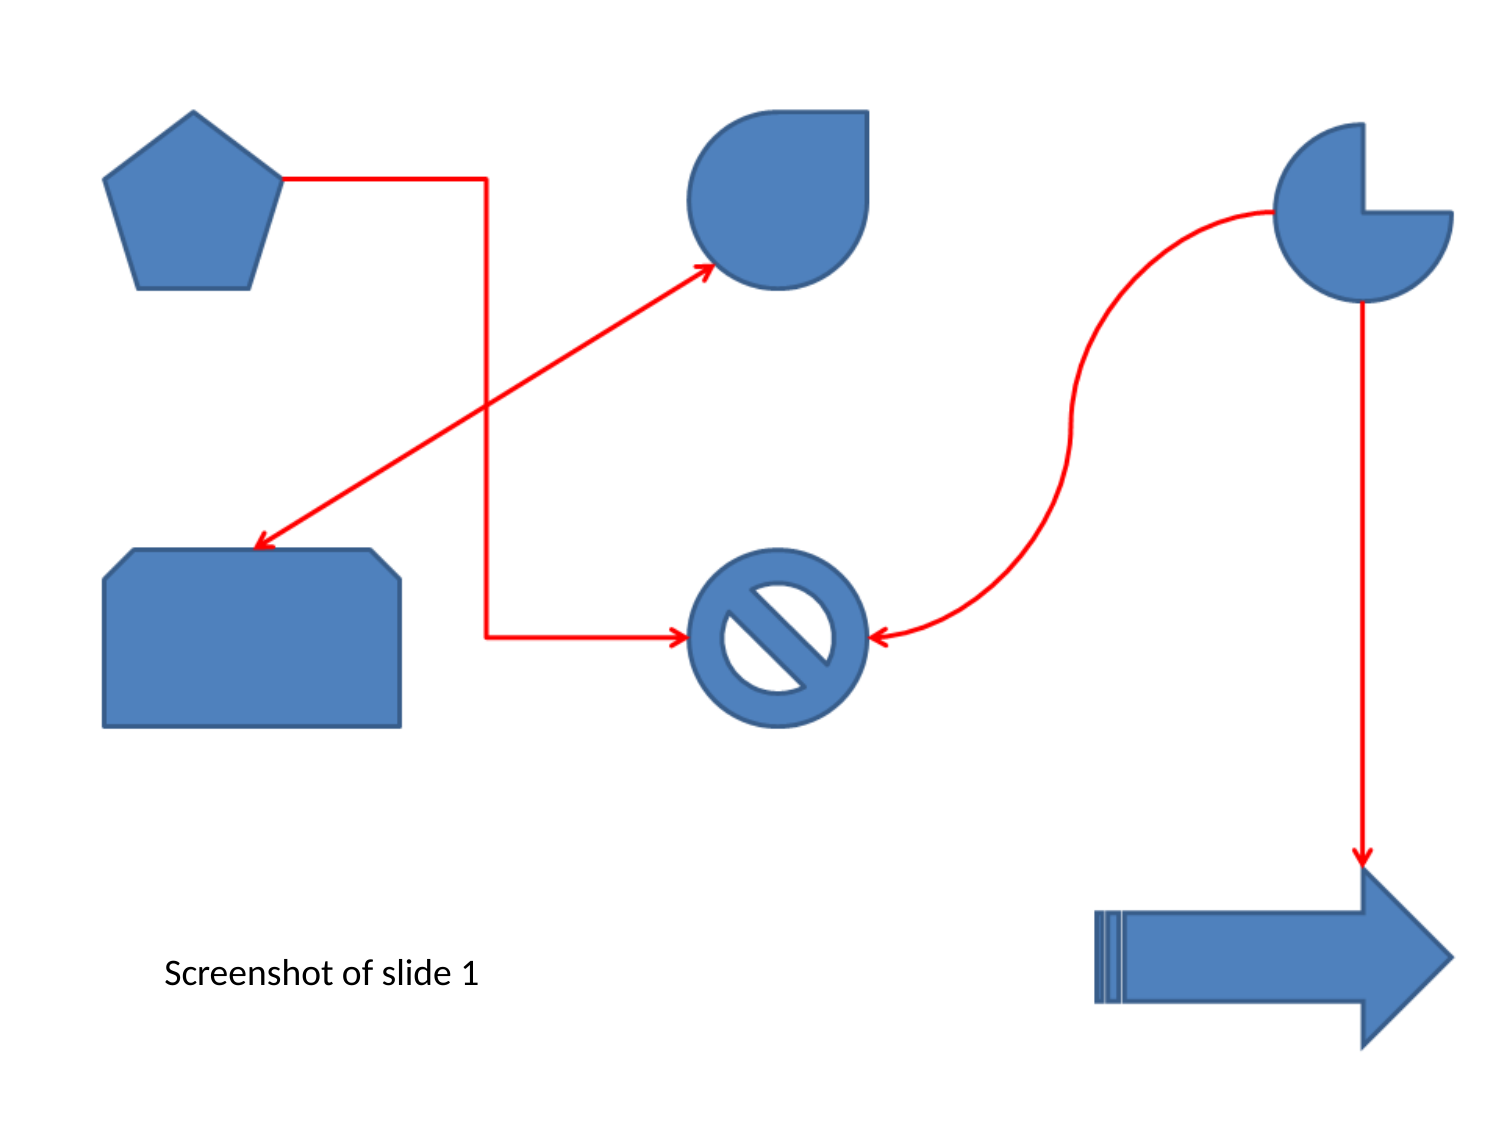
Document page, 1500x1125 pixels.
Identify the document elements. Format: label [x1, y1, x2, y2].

picture [23, 55, 1476, 1070]
